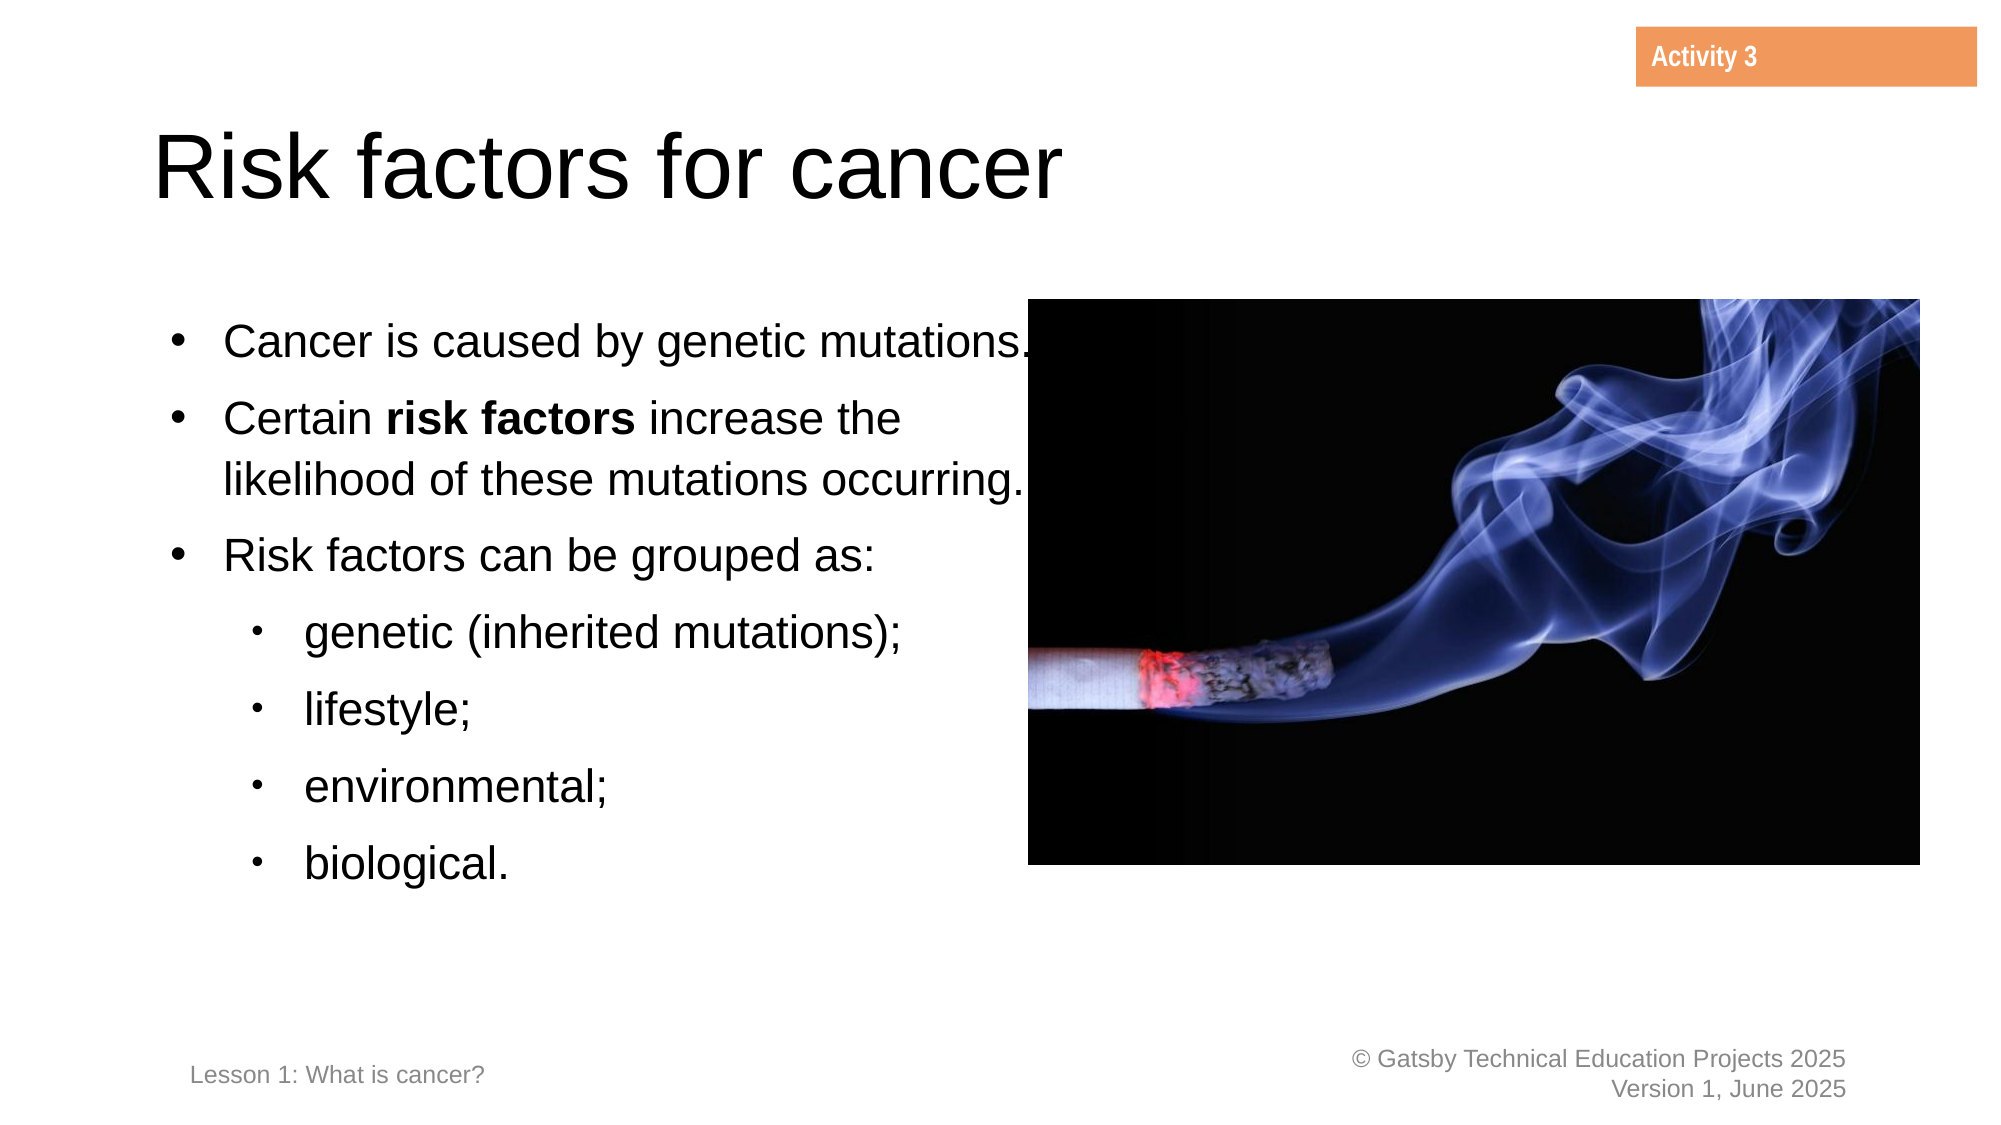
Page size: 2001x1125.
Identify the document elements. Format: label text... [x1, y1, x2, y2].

title Risk factors for cancer [137, 59, 1863, 278]
picture [1027, 299, 1920, 865]
list Activity 3 [1636, 26, 1978, 87]
list Lesson 1: What is cancer? [137, 1042, 829, 1103]
list Cancer is caused by genetic mutations. Certain risk factors increase the likelihood of these mutations occurring. Risk factors can be grouped as: genetic (inherited mutations); lifestyle; environmental; biological. [137, 299, 1057, 1014]
